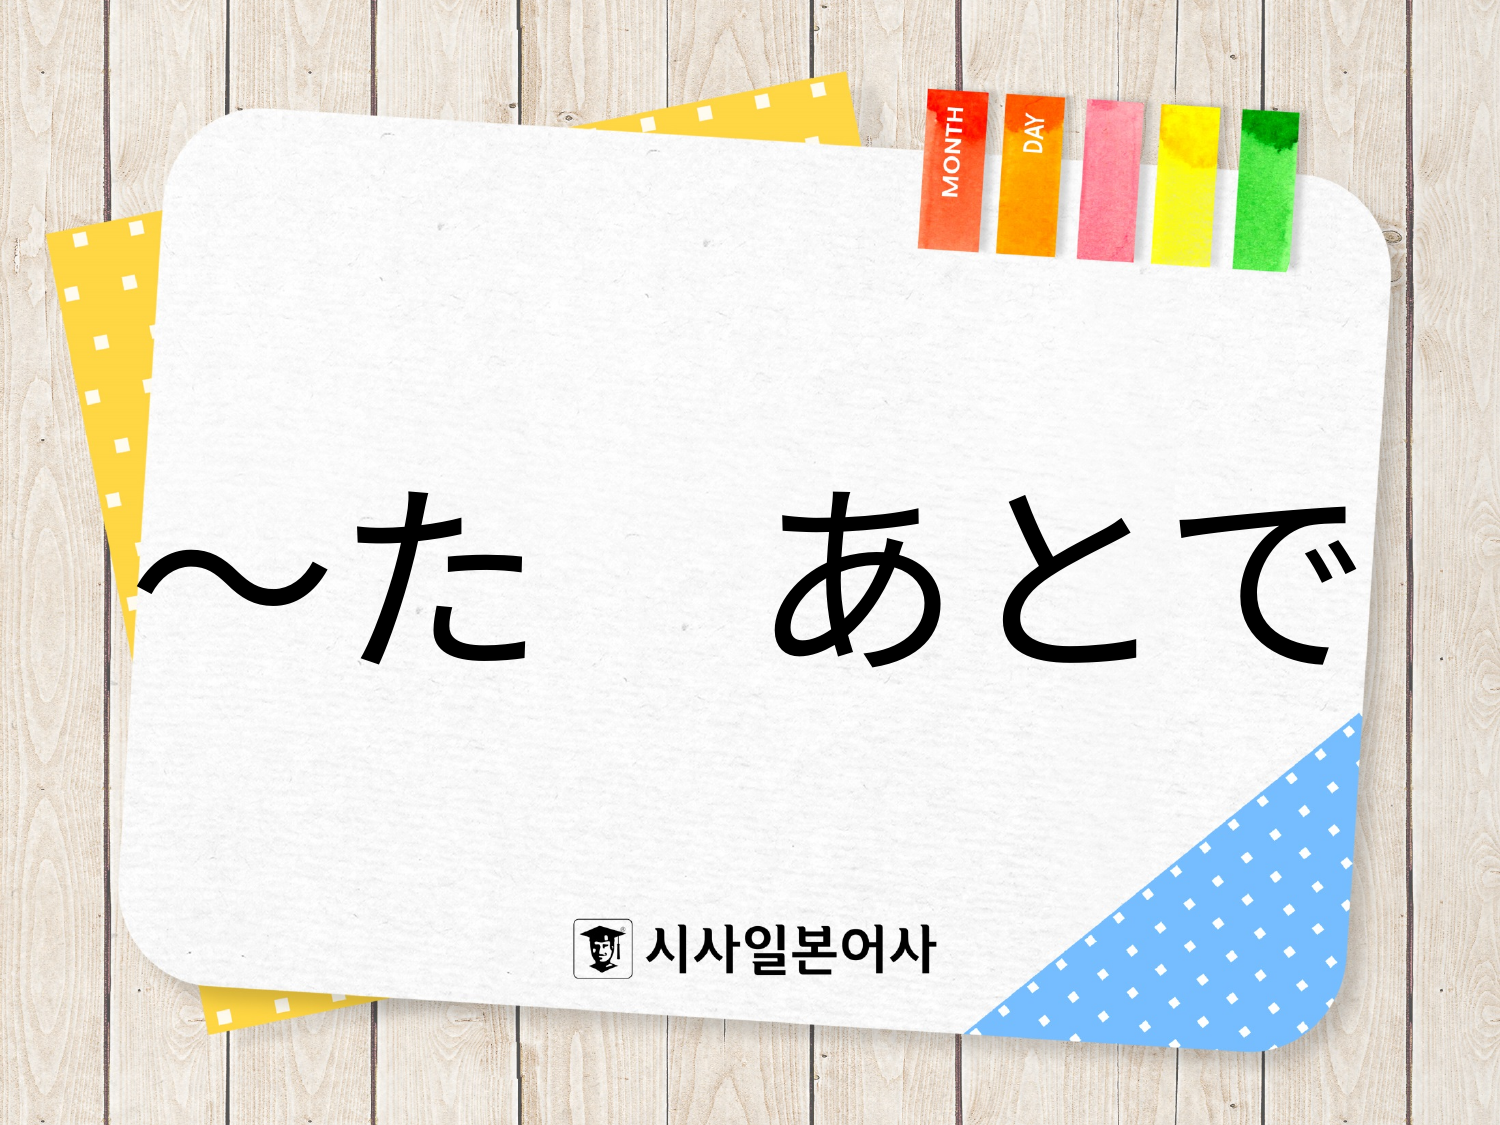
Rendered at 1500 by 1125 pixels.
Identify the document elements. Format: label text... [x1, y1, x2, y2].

title ～た あとで [75, 338, 1425, 811]
picture [0, 0, 1500, 1125]
